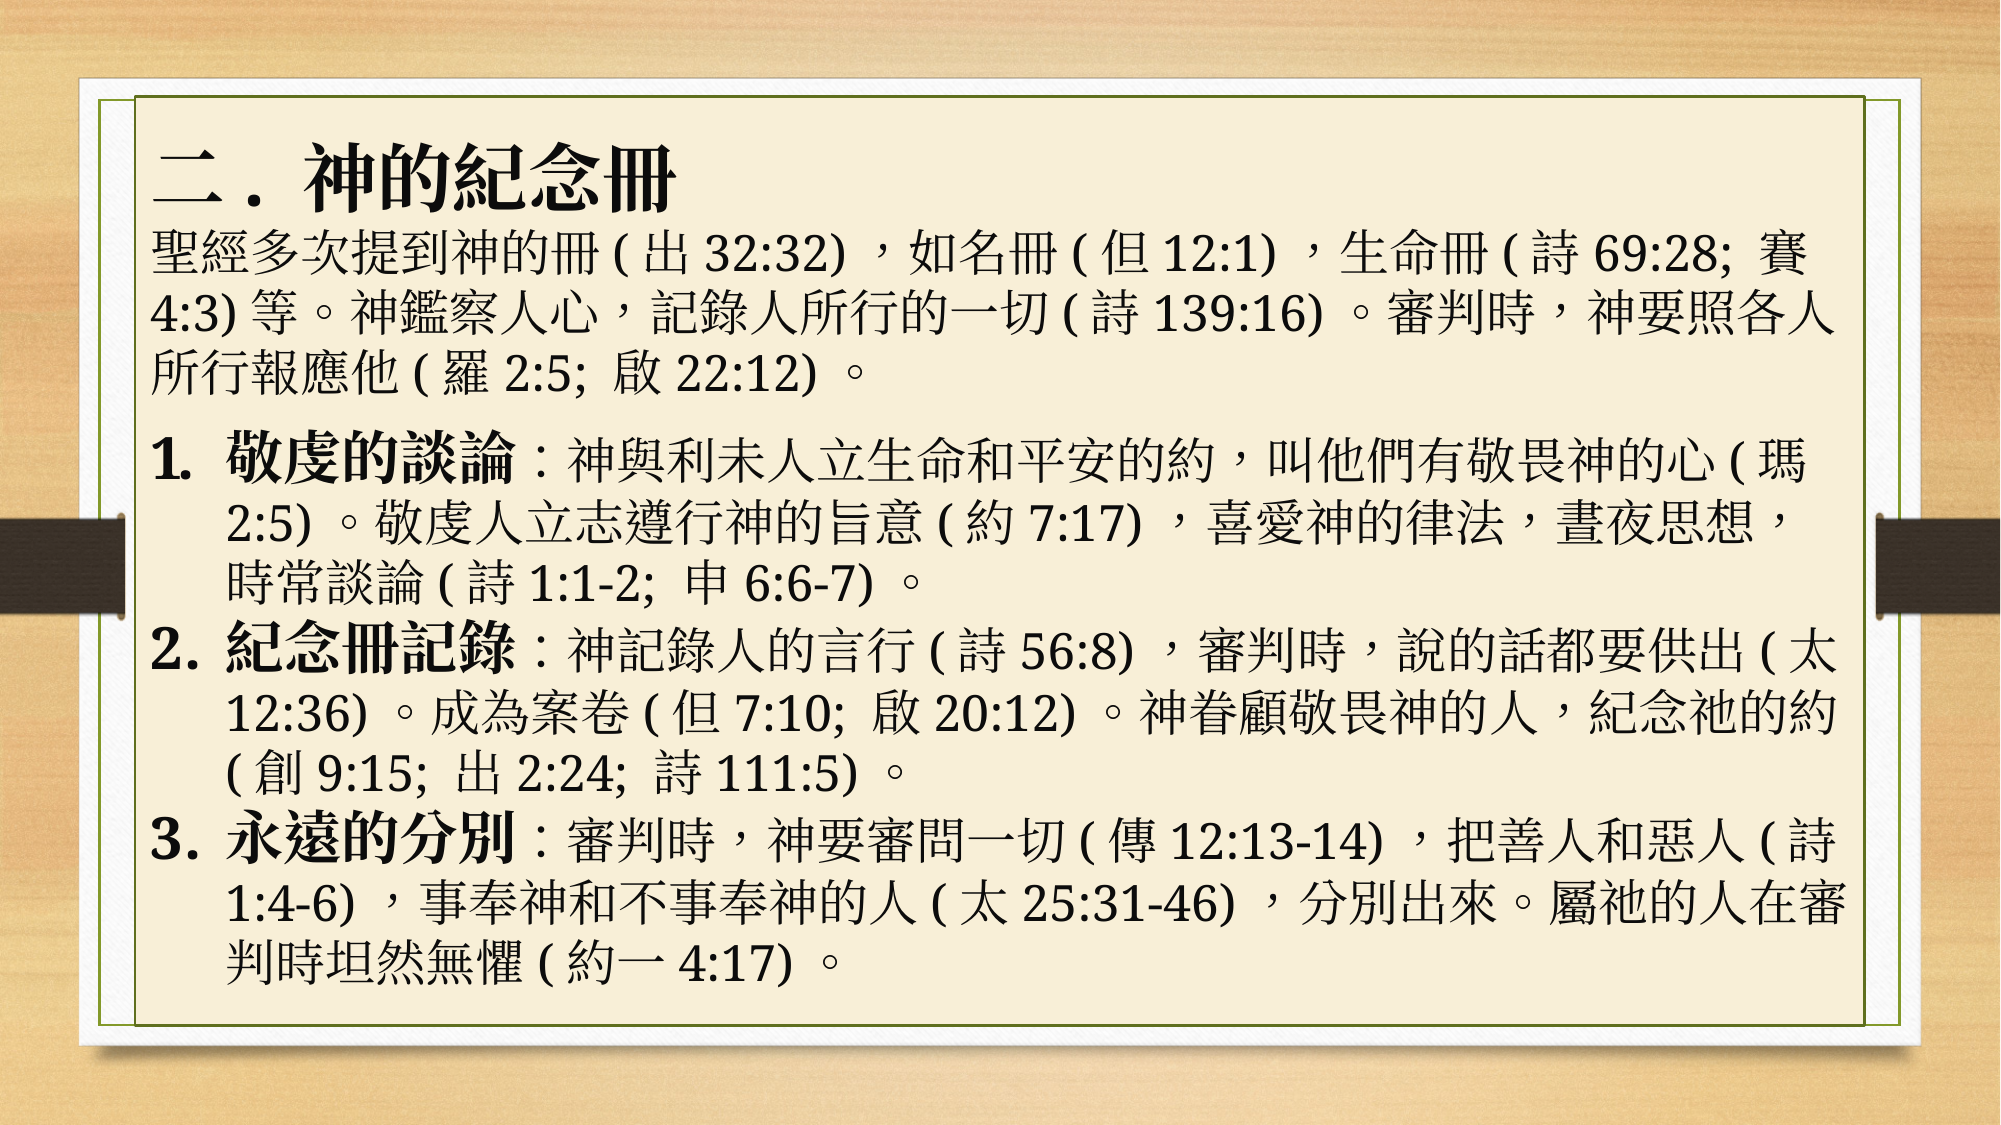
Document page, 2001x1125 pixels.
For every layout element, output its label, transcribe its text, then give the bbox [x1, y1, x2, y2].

text_box 二. 神的紀念冊 聖經多次提到神的冊(出32:32)，如名冊(但12:1)，生命冊(詩69:28; 賽4:3)等。神鑑察人心，記錄人所行的一切(詩139:16)。審判時，神要照各人所行報應他(羅2:5; 啟22:12)。 敬虔的談論：神與利未人立生命和平安的約，叫他們有敬畏神的心(瑪2:5)。敬虔人立志遵行神的旨意(約7:17)，喜愛神的律法，晝夜思想，時常談論(詩1:1-2; 申6:6-7)。 紀念冊記錄：神記錄人的言行(詩56:8)，審判時，說的話都要供出(太12:36)。成為案卷(但7:10; 啟20:12)。神眷顧敬畏神的人，紀念祂的約(創9:15; 出2:24; 詩111:5)。 永遠的分別：審判時，神要審問一切(傳12:13-14)，把善人和惡人(詩1:4-6)，事奉神和不事奉神的人(太25:31-46)，分別出來。屬祂的人在審判時坦然無懼(約一4:17)。 [135, 96, 1865, 1026]
picture [0, 0, 2001, 1125]
